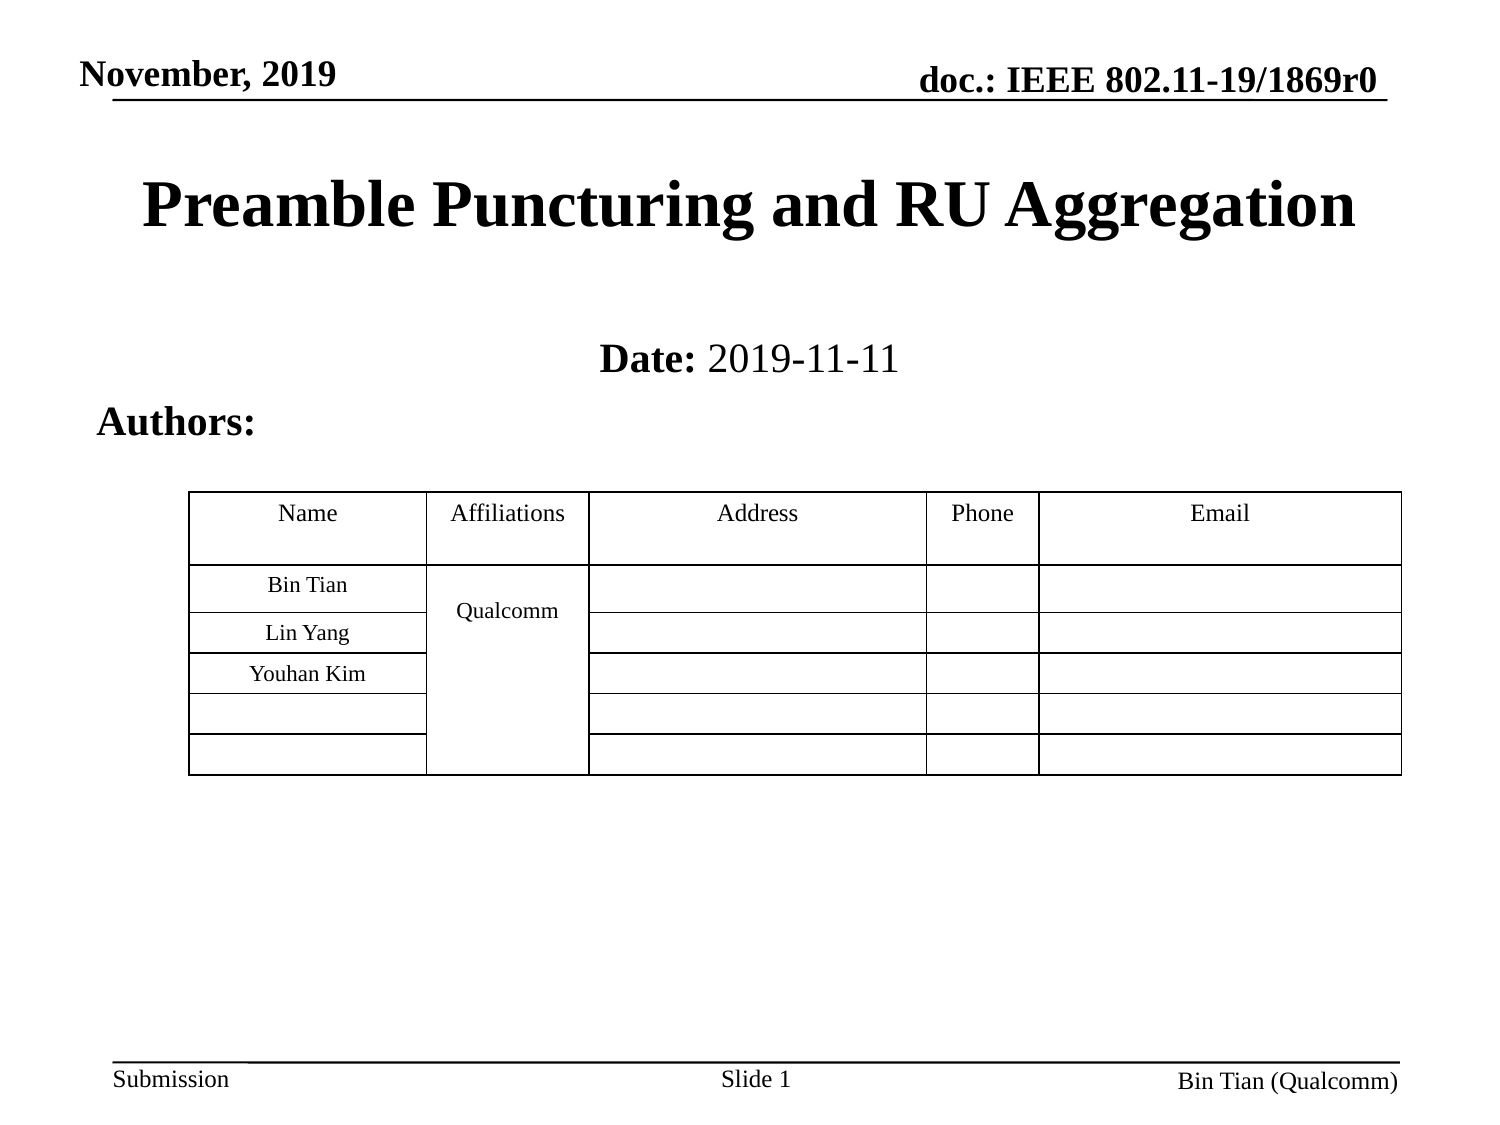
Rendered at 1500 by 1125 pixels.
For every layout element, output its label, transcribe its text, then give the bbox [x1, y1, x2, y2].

table_cell [927, 735, 1038, 774]
table_cell [590, 654, 926, 693]
table_cell Youhan Kim [190, 654, 426, 693]
table_header Affiliations [427, 493, 588, 564]
slide_number Slide 1 [712, 1061, 800, 1093]
table_cell [590, 735, 926, 774]
table_cell [927, 694, 1038, 733]
table_cell [190, 694, 426, 733]
table_header Email [1040, 493, 1401, 564]
table_header Phone [927, 493, 1038, 564]
list Date: 2019-11-11 [112, 323, 1388, 386]
table_cell [927, 613, 1038, 652]
table_cell Lin Yang [190, 613, 426, 652]
table_cell [1040, 694, 1401, 733]
table_cell [1040, 654, 1401, 693]
text_box Authors: [81, 385, 319, 449]
table_cell [1040, 566, 1401, 612]
table_cell [927, 654, 1038, 693]
table_cell [590, 566, 926, 612]
table_cell [590, 613, 926, 652]
table_cell [927, 566, 1038, 612]
table_cell [1040, 613, 1401, 652]
table_cell [1040, 735, 1401, 774]
table_cell Bin Tian [190, 566, 426, 612]
table_cell [590, 694, 926, 733]
table_header Name [190, 493, 426, 564]
table_cell [190, 735, 426, 774]
table_header Address [590, 493, 926, 564]
table_cell Qualcomm [427, 566, 588, 774]
title Preamble Puncturing and RU Aggregation [112, 112, 1388, 288]
